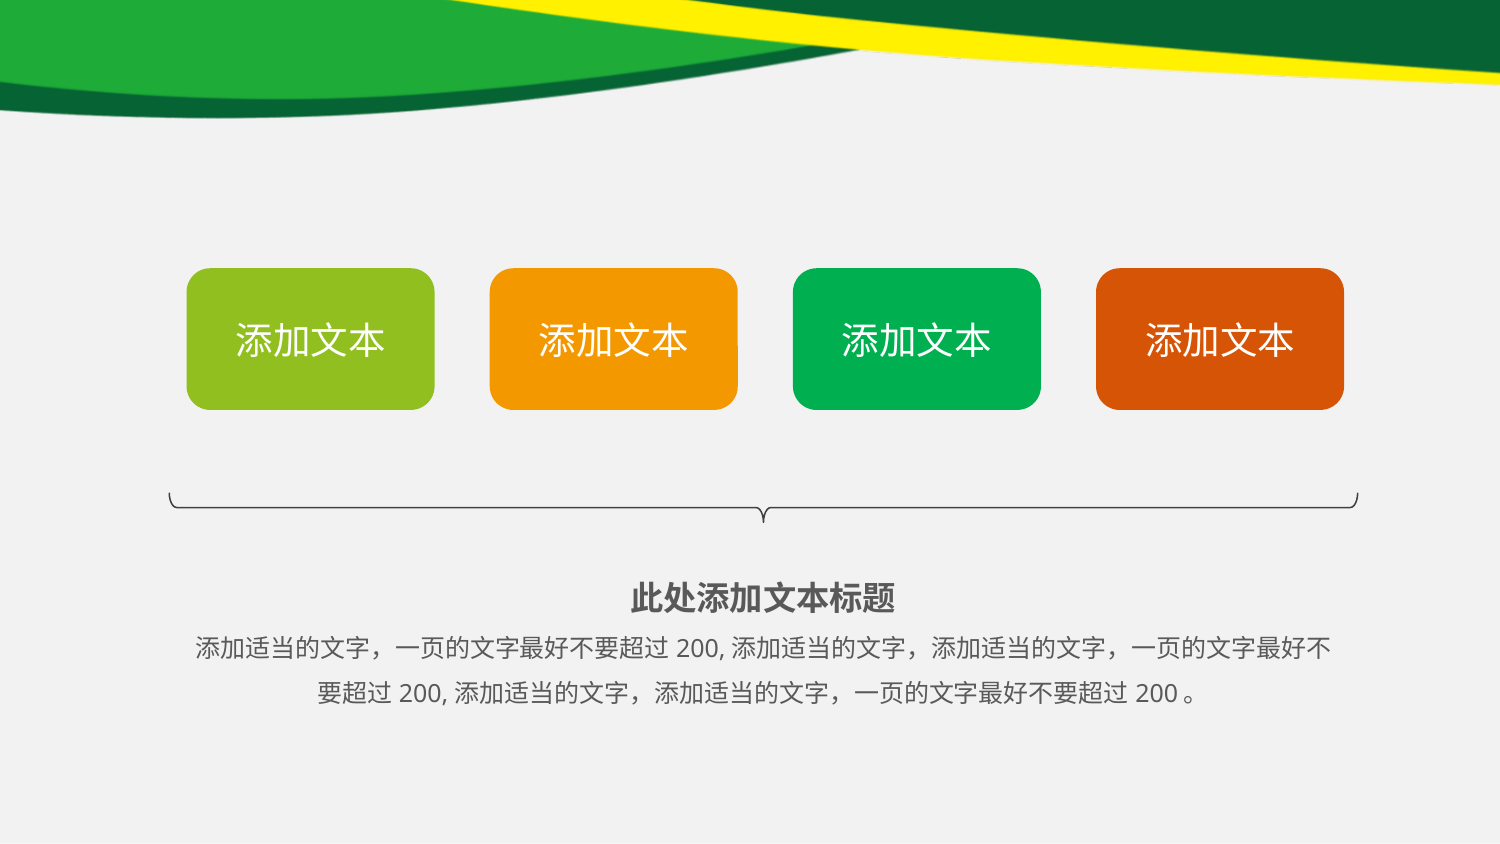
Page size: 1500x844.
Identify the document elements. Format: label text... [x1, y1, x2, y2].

text_box 添加文本 [487, 266, 740, 413]
text_box 添加文本 [790, 266, 1044, 413]
text_box 添加文本 [184, 266, 437, 413]
picture [0, 0, 1500, 119]
text_box 此处添加文本标题 添加适当的文字，一页的文字最好不要超过200,添加适当的文字，添加适当的文字，一页的文字最好不要超过200,添加适当的文字，添加适当的文字，一页的文字最好不要超过200。 [180, 551, 1347, 713]
text_box 添加文本 [1093, 266, 1347, 413]
text_box [168, 492, 1359, 524]
